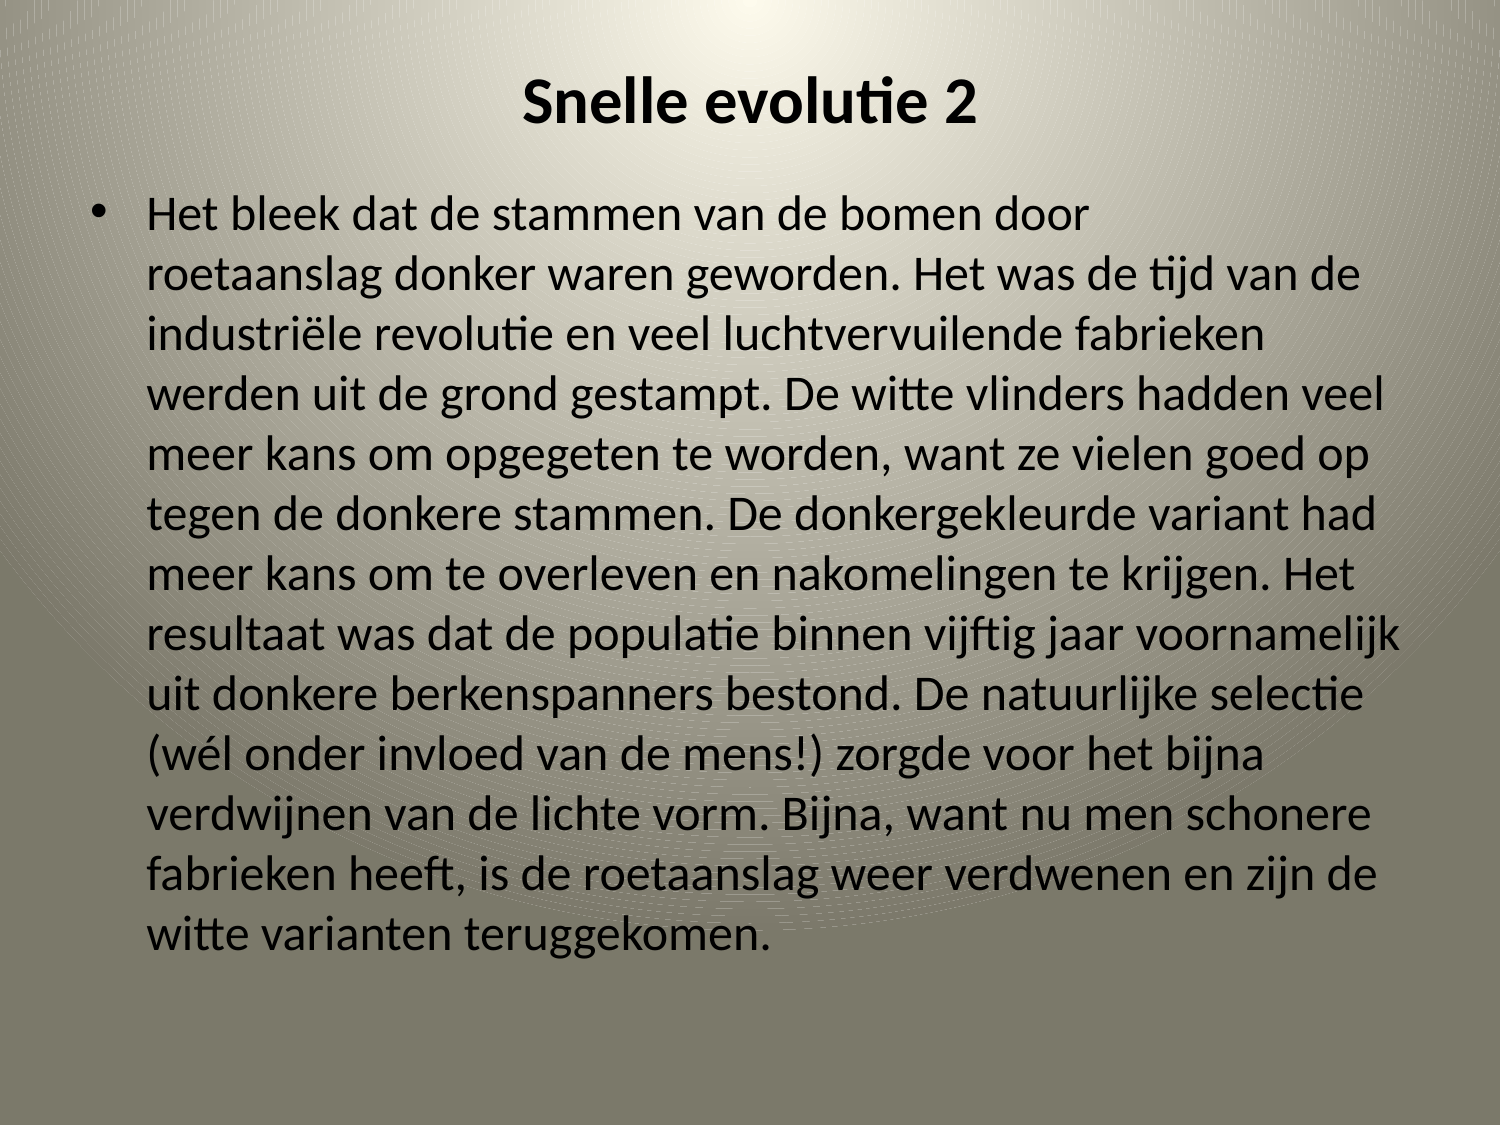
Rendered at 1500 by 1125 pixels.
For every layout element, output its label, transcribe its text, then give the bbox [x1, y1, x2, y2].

list Het bleek dat de stammen van de bomen door roetaanslag donker waren geworden. Het was de tijd van de industriële revolutie en veel luchtvervuilende fabrieken werden uit de grond gestampt. De witte vlinders hadden veel meer kans om opgegeten te worden, want ze vielen goed op tegen de donkere stammen. De donkergekleurde variant had meer kans om te overleven en nakomelingen te krijgen. Het resultaat was dat de populatie binnen vijftig jaar voornamelijk uit donkere berkenspanners bestond. De natuurlijke selectie (wél onder invloed van de mens!) zorgde voor het bijna verdwijnen van de lichte vorm. Bijna, want nu men schonere fabrieken heeft, is de roetaanslag weer verdwenen en zijn de witte varianten teruggekomen. [75, 172, 1425, 1059]
title Snelle evolutie 2 [75, 45, 1425, 149]
